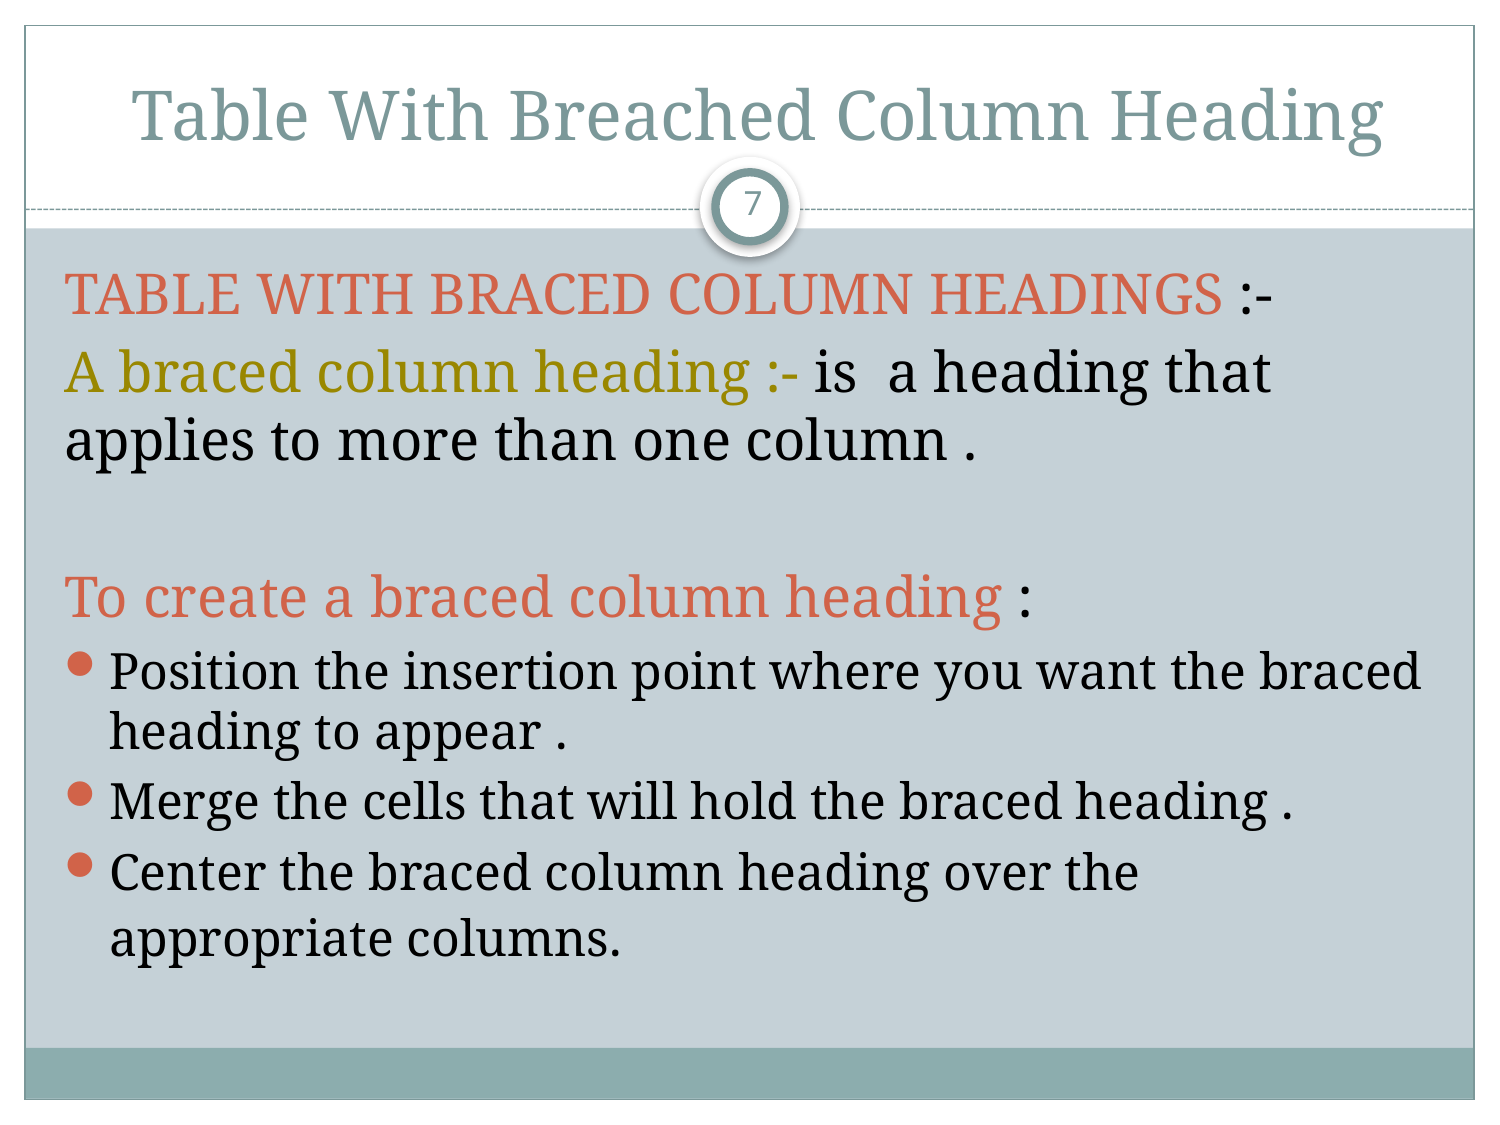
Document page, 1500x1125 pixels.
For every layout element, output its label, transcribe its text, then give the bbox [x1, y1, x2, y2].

title Table With Breached Column Heading [49, 37, 1450, 162]
list TABLE WITH BRACED COLUMN HEADINGS :- A braced column heading :- is a heading that applies to more than one column . To create a braced column heading : Position the insertion point where you want the braced heading to appear . Merge the cells that will hold the braced heading . Center the braced column heading over the appropriate columns. [49, 250, 1445, 1001]
slide_number 7 [715, 168, 791, 241]
